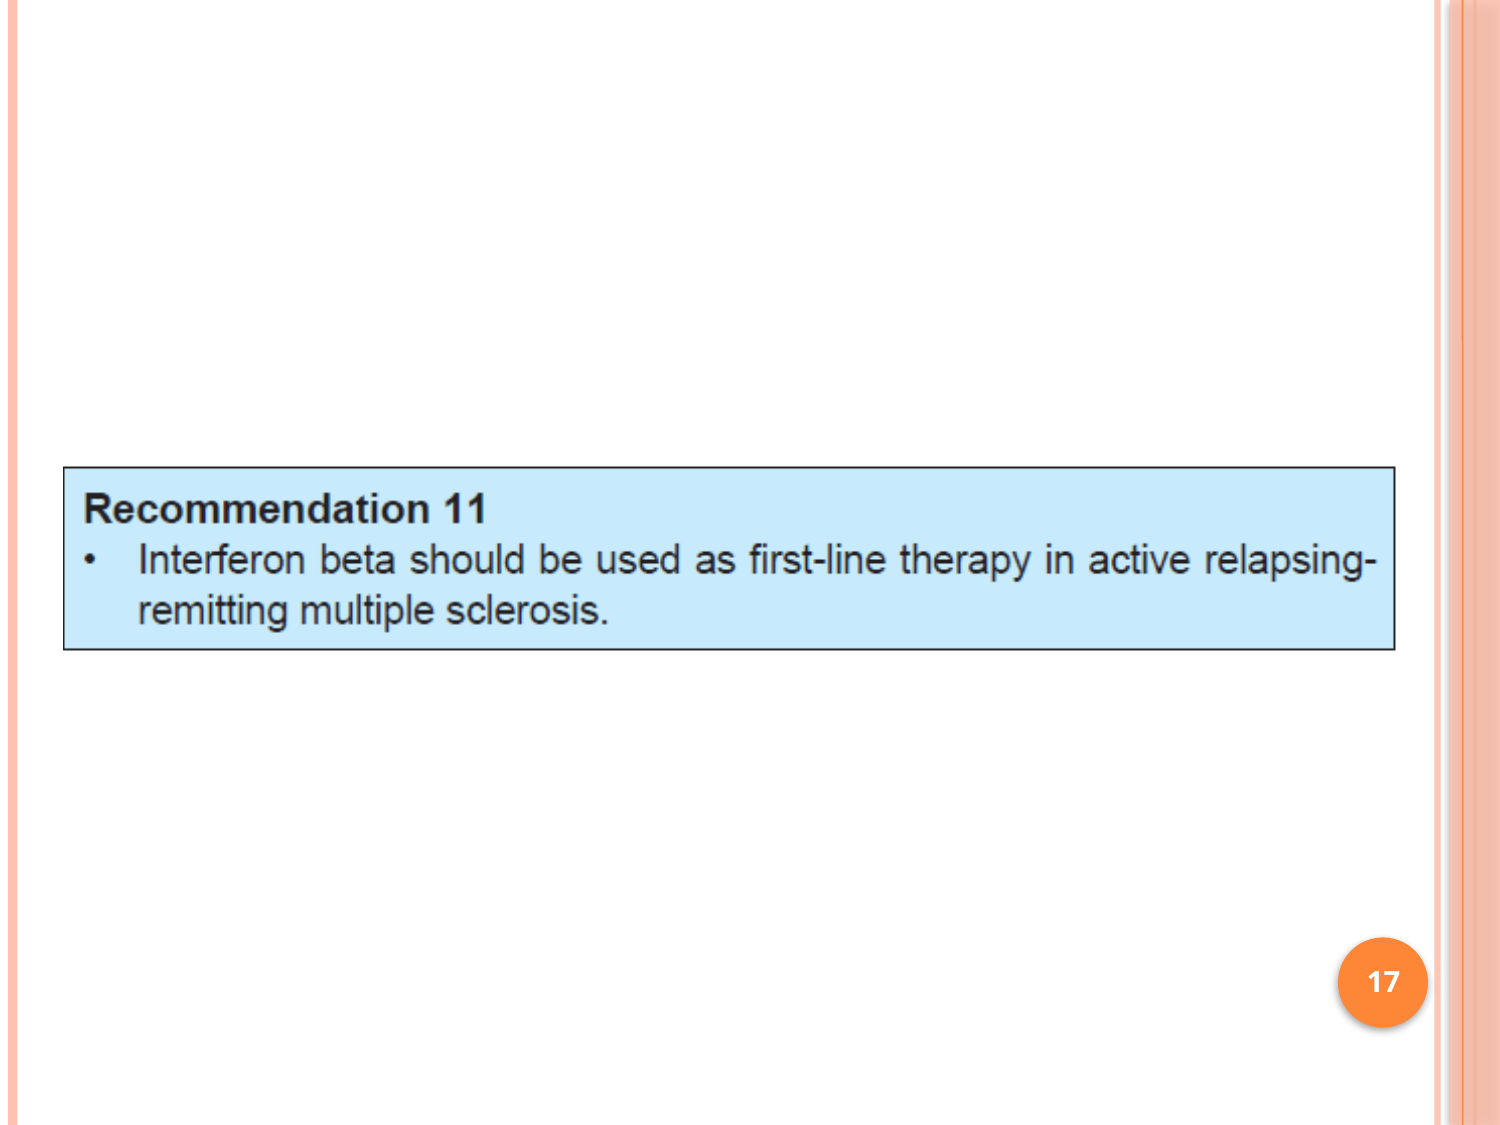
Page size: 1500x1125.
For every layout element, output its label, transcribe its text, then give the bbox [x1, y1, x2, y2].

slide_number 17 [1333, 940, 1434, 1027]
picture [63, 464, 1399, 655]
